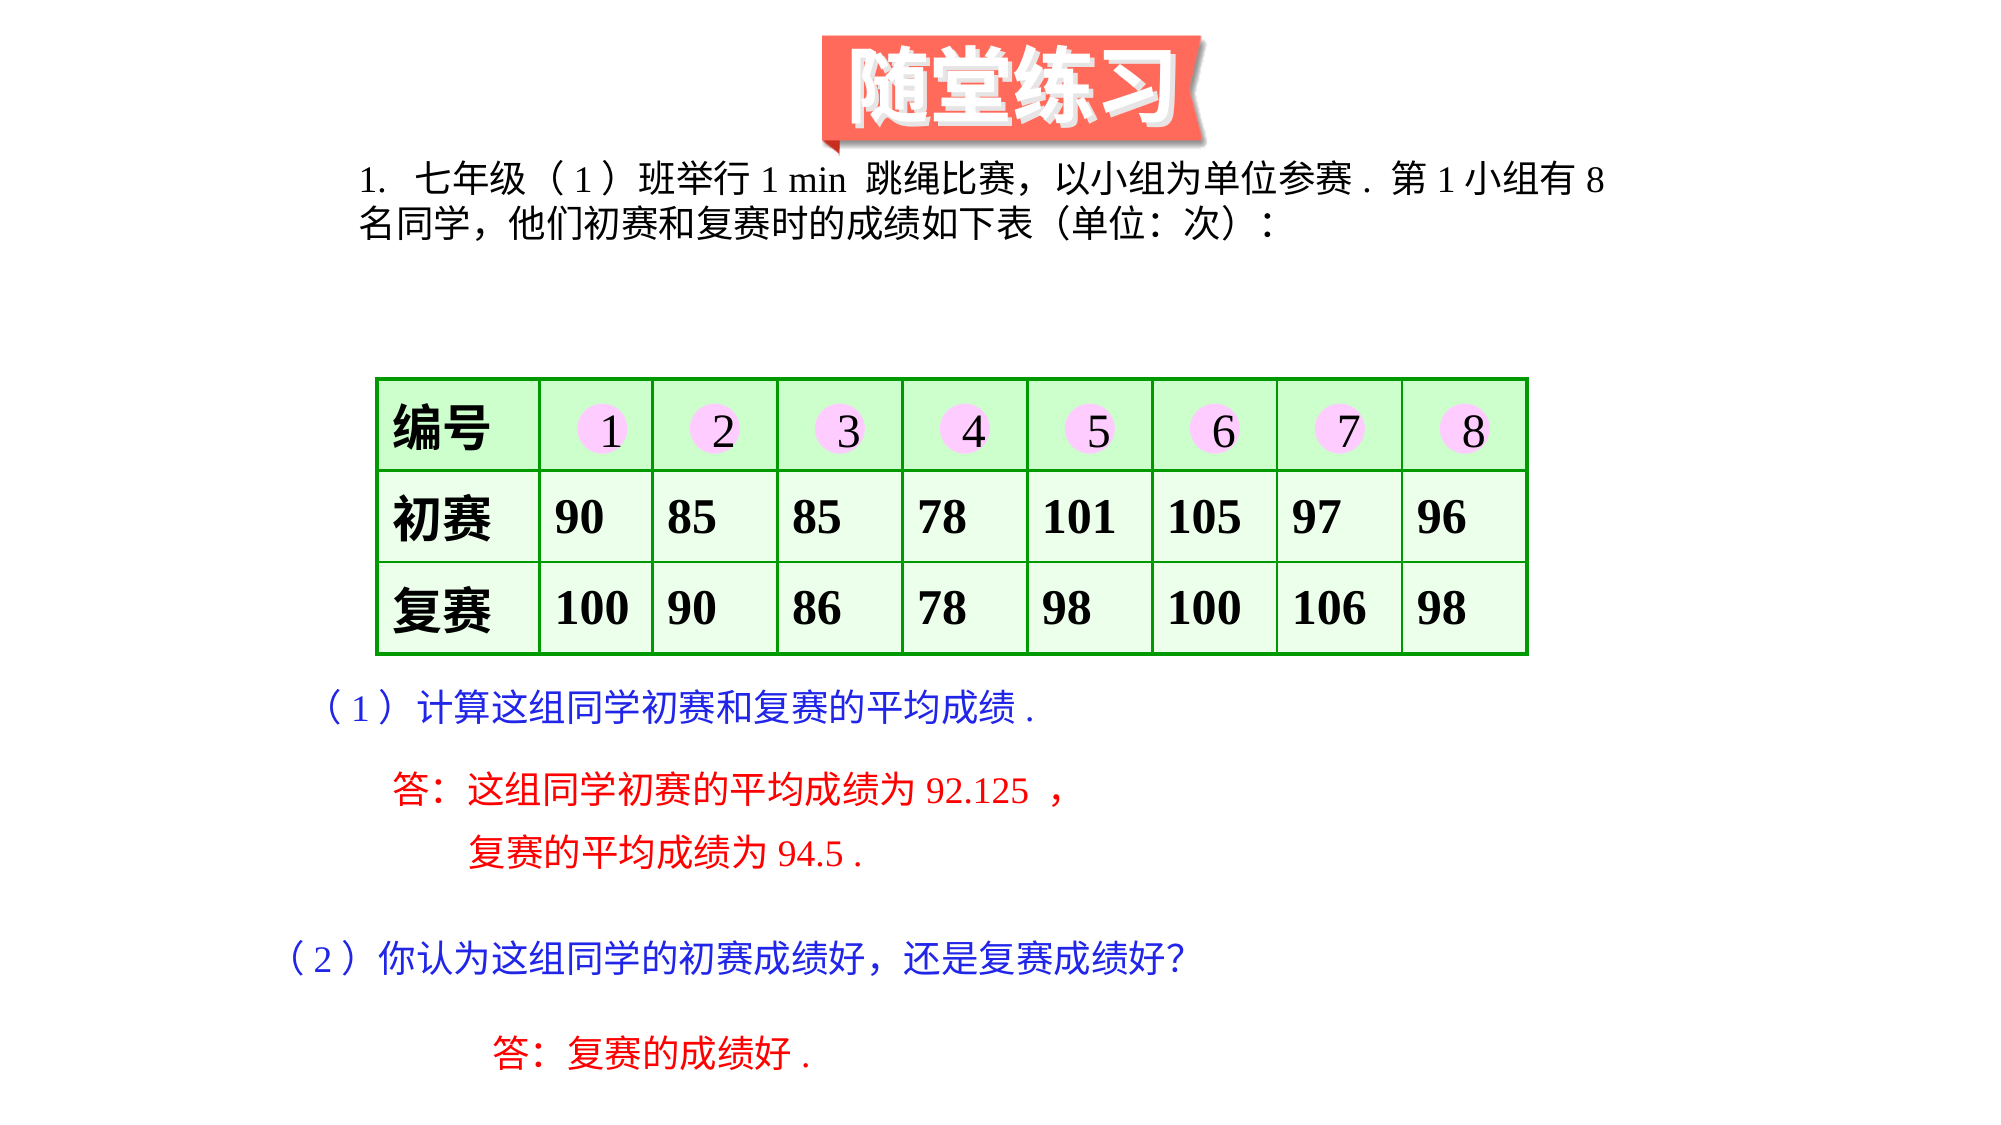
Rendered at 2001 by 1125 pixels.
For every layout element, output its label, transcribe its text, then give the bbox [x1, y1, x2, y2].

text_box 5 [1064, 403, 1115, 454]
text_box 答：这组同学初赛的平均成绩为92.125 ， 复赛的平均成绩为94.5 . [377, 749, 1645, 882]
table_cell 初赛 [379, 472, 538, 561]
table_header [654, 381, 776, 469]
text_box 2 [689, 403, 740, 454]
table_cell 85 [654, 472, 776, 561]
table_header [1154, 381, 1276, 469]
table_cell 100 [1154, 563, 1276, 652]
table_header [779, 381, 901, 469]
table_header [1403, 381, 1525, 469]
text_box 4 [939, 403, 990, 454]
text_box 6 [1189, 403, 1240, 454]
text_box 7 [1314, 403, 1365, 454]
table_header [904, 381, 1026, 469]
table_cell 106 [1278, 563, 1401, 652]
table_header [541, 381, 651, 469]
text_box （2）你认为这组同学的初赛成绩好，还是复赛成绩好？ [252, 905, 1750, 988]
table_cell 86 [779, 563, 901, 652]
table_cell 78 [904, 563, 1026, 652]
table_cell 90 [654, 563, 776, 652]
table_cell 97 [1278, 472, 1401, 561]
text_box 1 [577, 403, 628, 454]
table_cell 78 [904, 472, 1026, 561]
table_cell 85 [779, 472, 901, 561]
table_cell 98 [1029, 563, 1151, 652]
table_cell 100 [541, 563, 651, 652]
table_header [1278, 381, 1401, 469]
table_header [1029, 381, 1151, 469]
text_box 答：复赛的成绩好. [477, 1017, 1103, 1082]
table_header 编号 [379, 381, 538, 469]
table_cell 105 [1154, 472, 1276, 561]
table_cell 98 [1403, 563, 1525, 652]
text_box 3 [814, 403, 865, 454]
text_box （1）计算这组同学初赛和复赛的平均成绩. [289, 653, 1644, 736]
table_cell 101 [1029, 472, 1151, 561]
table_cell 90 [541, 472, 651, 561]
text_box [812, 11, 1261, 237]
text_box 1. 七年级（1）班举行1 min 跳绳比赛，以小组为单位参赛. 第1小组有8名同学，他们初赛和复赛时的成绩如下表（单位：次）： [343, 147, 1656, 253]
table_cell 复赛 [379, 563, 538, 652]
table_cell 96 [1403, 472, 1525, 561]
text_box 8 [1439, 403, 1490, 454]
